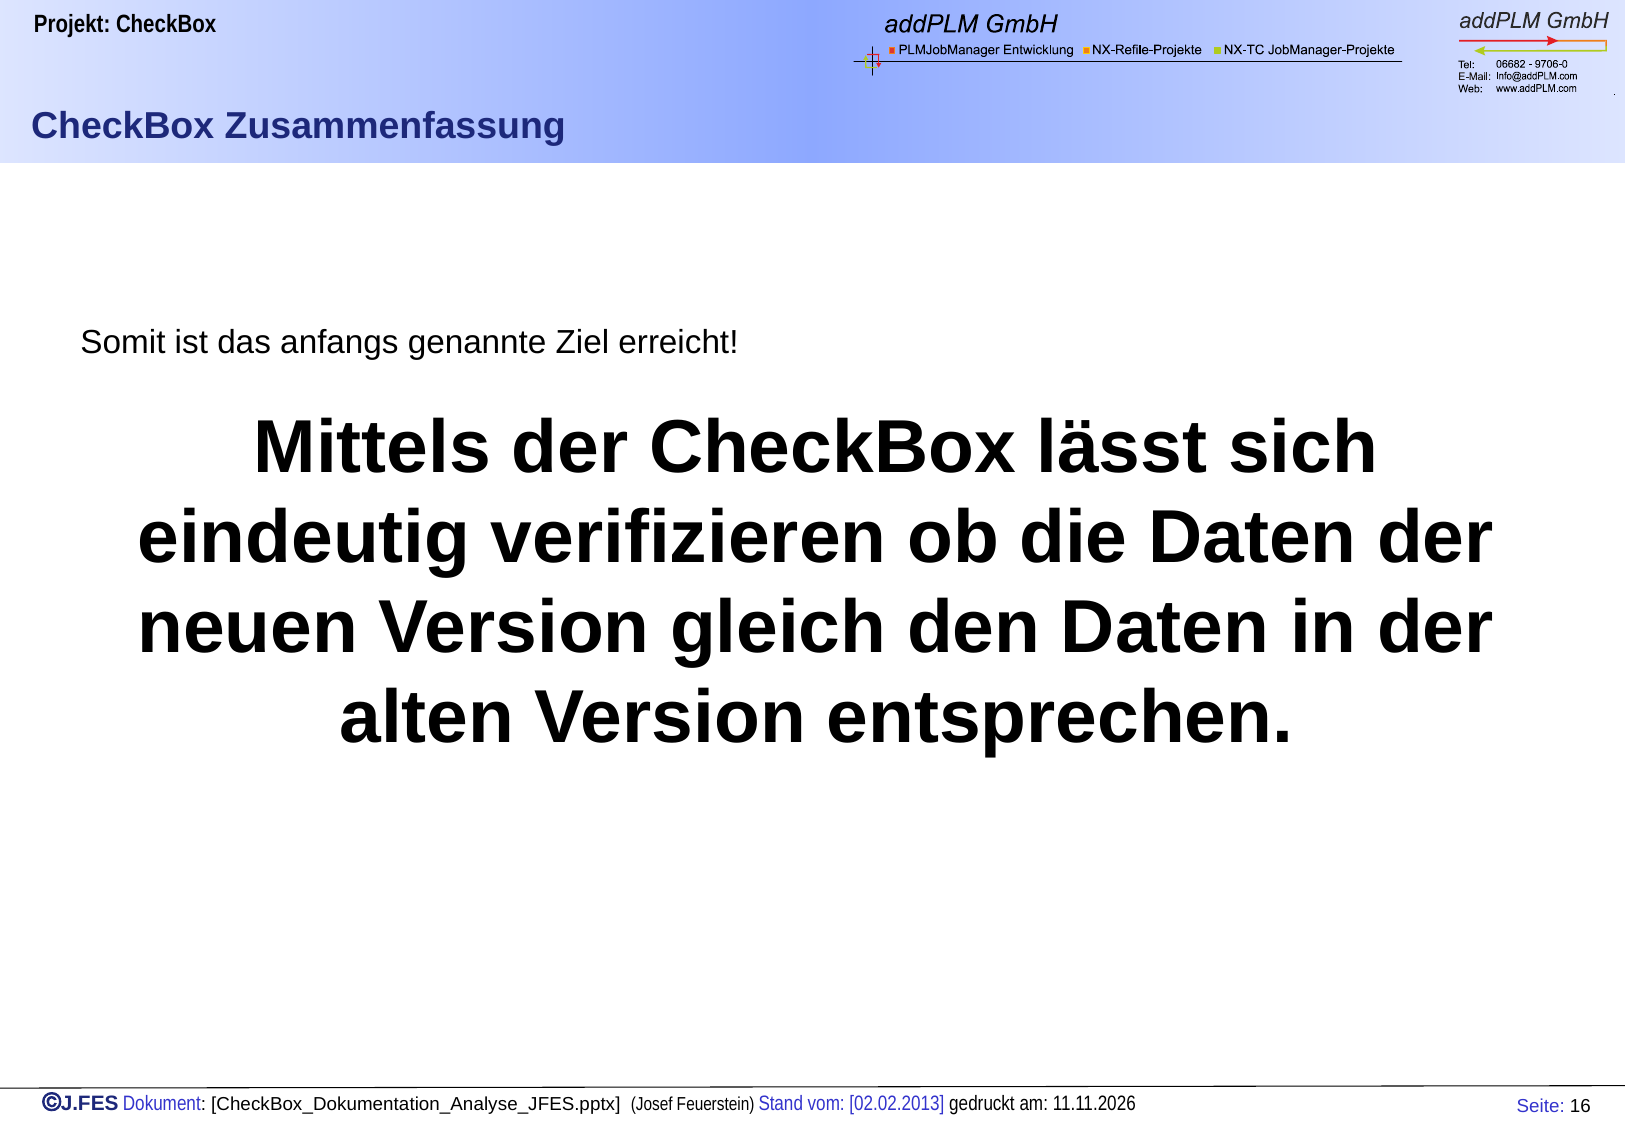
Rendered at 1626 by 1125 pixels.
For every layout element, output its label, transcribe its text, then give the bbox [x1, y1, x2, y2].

title CheckBox Zusammenfassung [30, 73, 1600, 138]
text_box Somit ist das anfangs genannte Ziel erreicht! Mittels der CheckBox lässt sich eindeutig verifizieren ob die Daten der neuen Version gleich den Daten in der alten Version entsprechen. [65, 312, 1568, 822]
